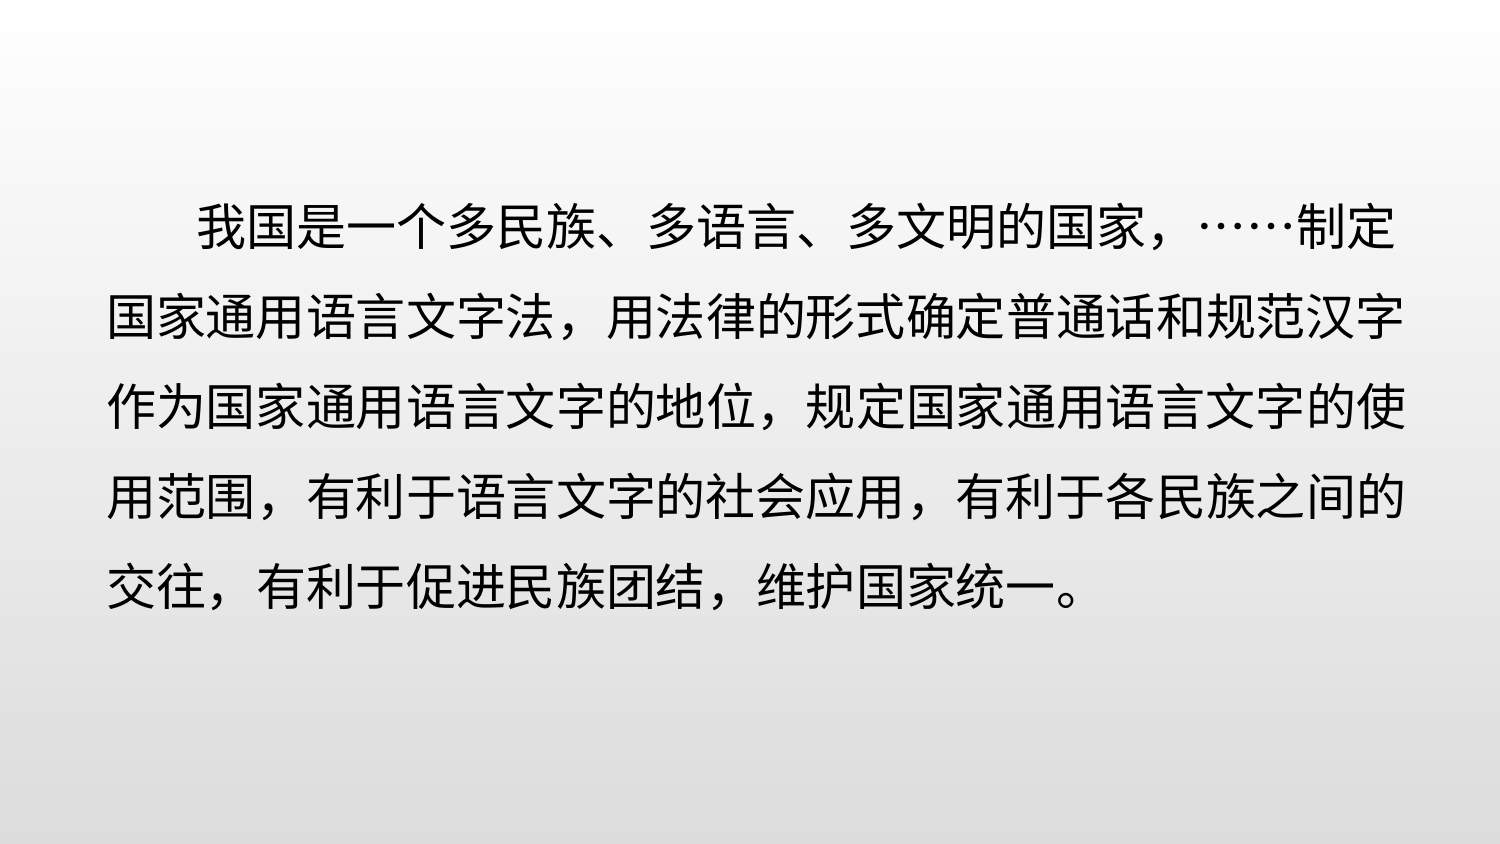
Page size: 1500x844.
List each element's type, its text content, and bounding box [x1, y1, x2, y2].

text_box 我国是一个多民族、多语言、多文明的国家，……制定国家通用语言文字法，用法律的形式确定普通话和规范汉字作为国家通用语言文字的地位，规定国家通用语言文字的使用范围，有利于语言文字的社会应用，有利于各民族之间的交往，有利于促进民族团结，维护国家统一。 [94, 159, 1445, 621]
